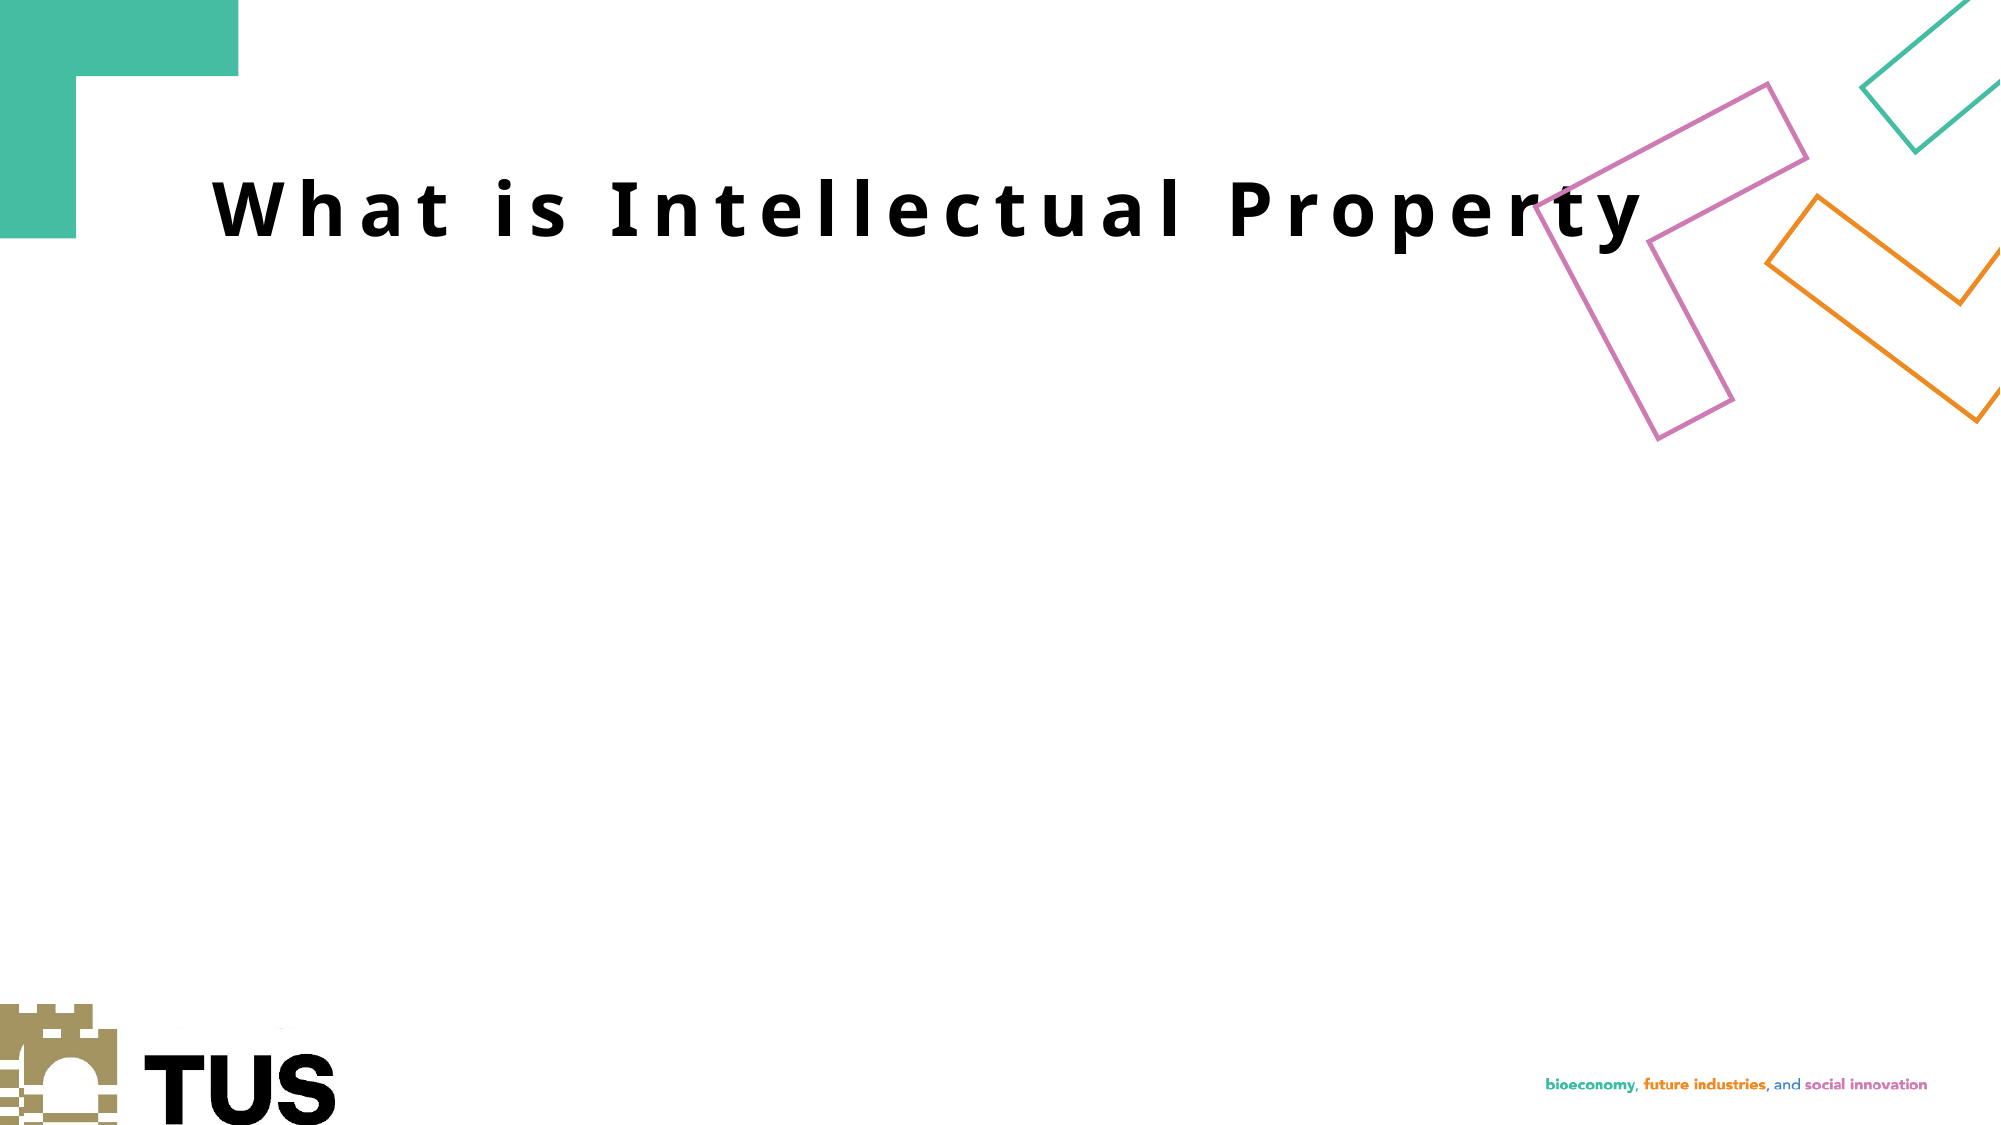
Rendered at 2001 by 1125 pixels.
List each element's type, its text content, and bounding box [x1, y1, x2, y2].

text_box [1581, 0, 2000, 393]
list What is Intellectual Property [197, 154, 1581, 287]
picture [1538, 1066, 1929, 1101]
picture [0, 1004, 335, 1125]
